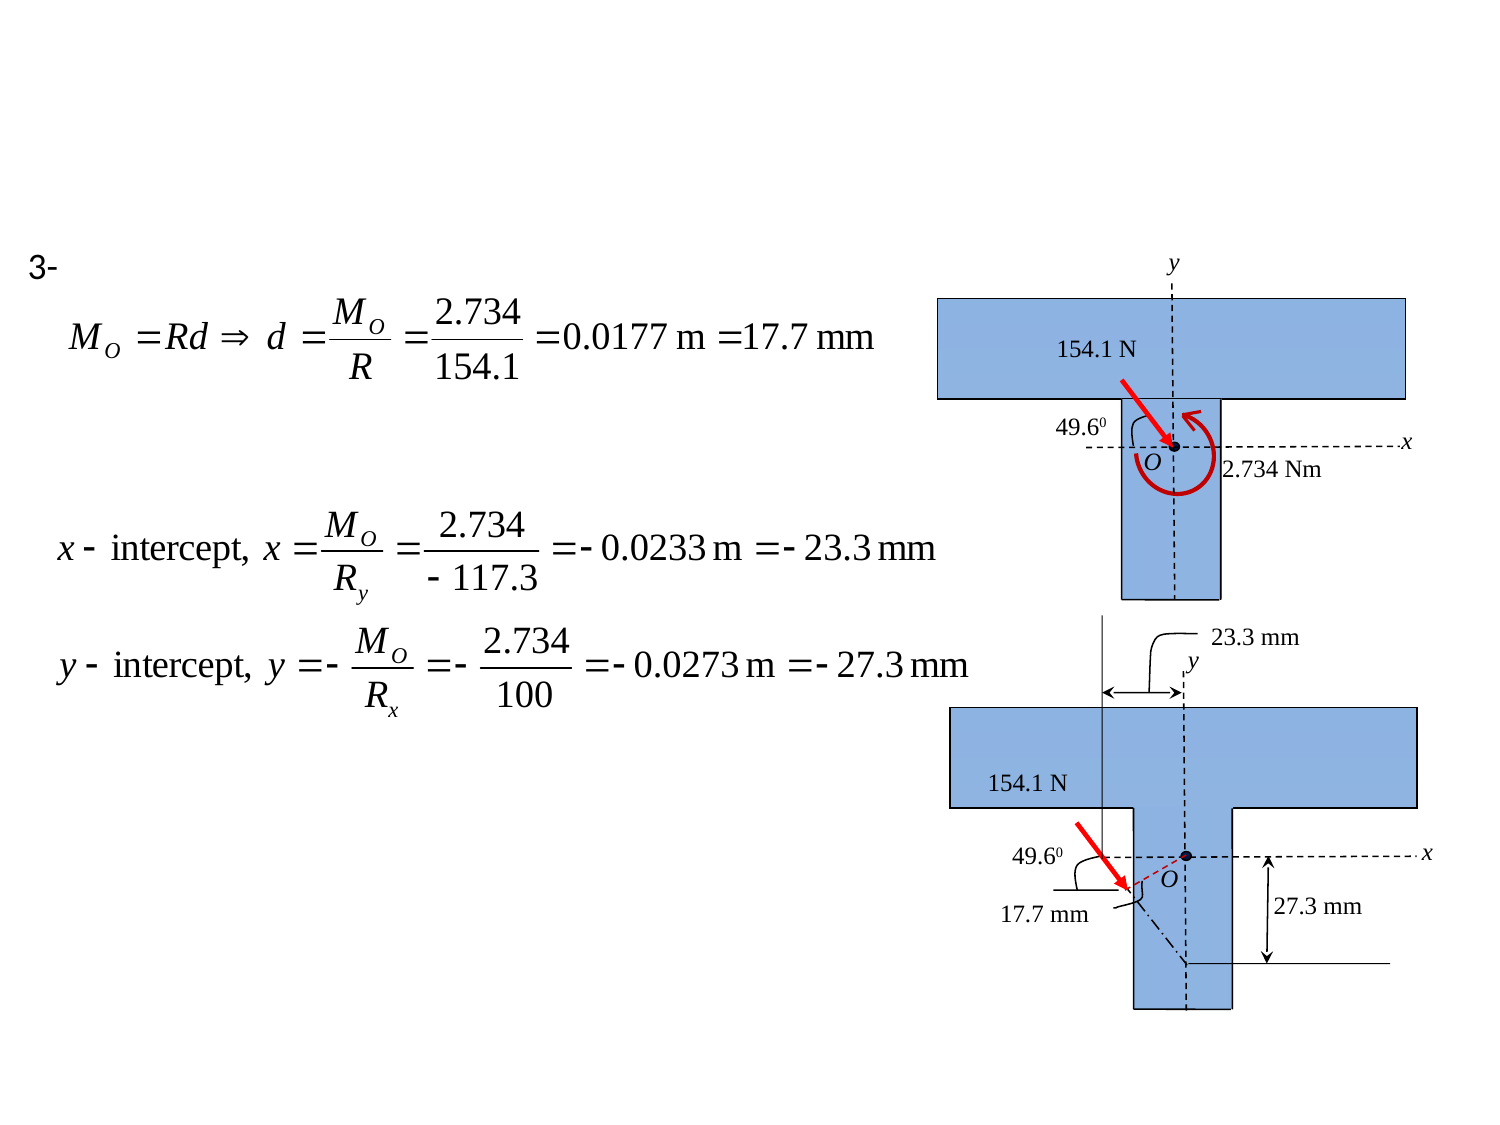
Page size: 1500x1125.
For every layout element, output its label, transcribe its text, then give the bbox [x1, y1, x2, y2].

text_box 3- [12, 234, 74, 295]
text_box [62, 287, 884, 389]
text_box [49, 499, 951, 726]
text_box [949, 612, 1451, 1013]
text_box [937, 237, 1430, 601]
